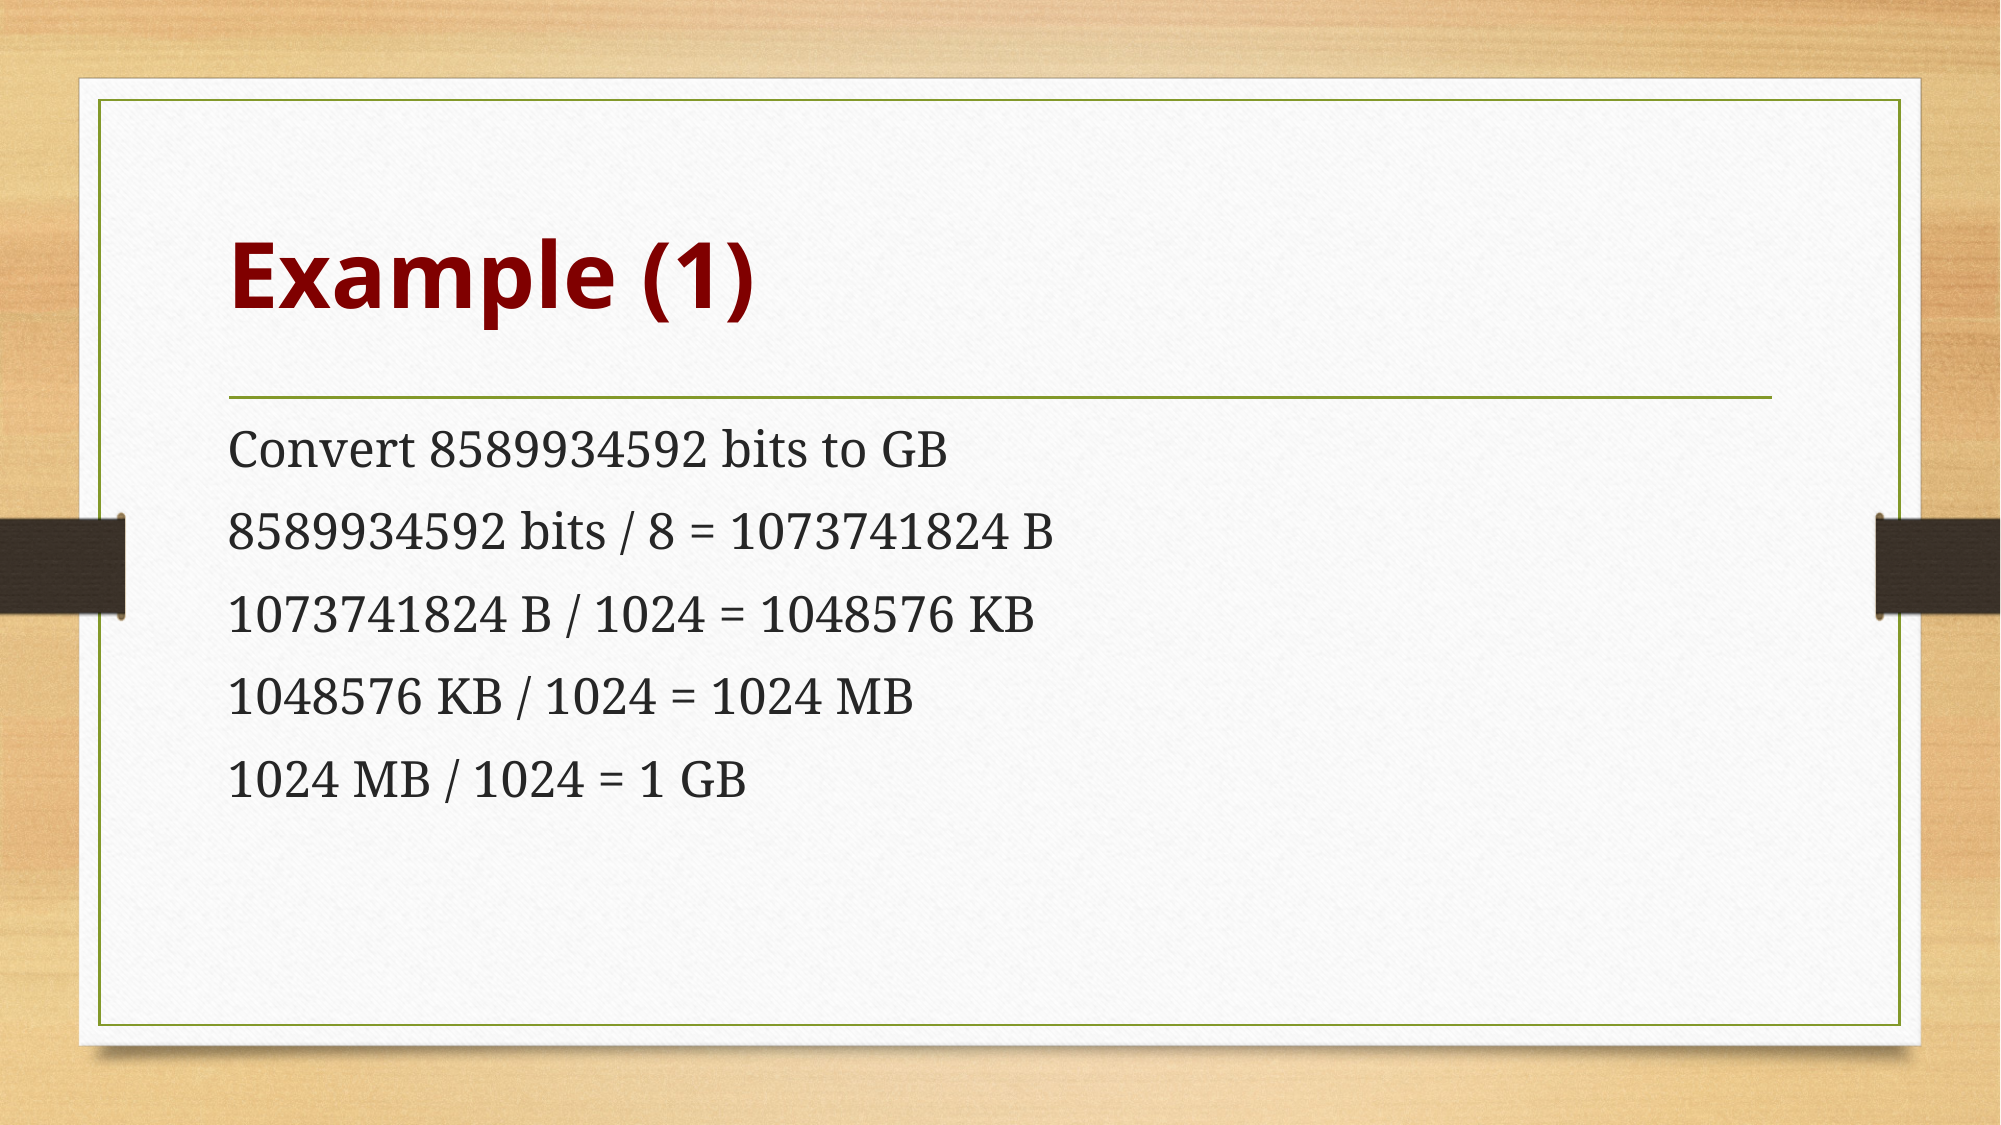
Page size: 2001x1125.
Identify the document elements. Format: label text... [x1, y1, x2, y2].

title Example (1) [212, 161, 1788, 375]
picture [0, 0, 2001, 1125]
list Convert 8589934592 bits to GB 8589934592 bits / 8 = 1073741824 B 1073741824 B / 1024 = 1048576 KB 1048576 KB / 1024 = 1024 MB 1024 MB / 1024 = 1 GB [212, 409, 1788, 995]
